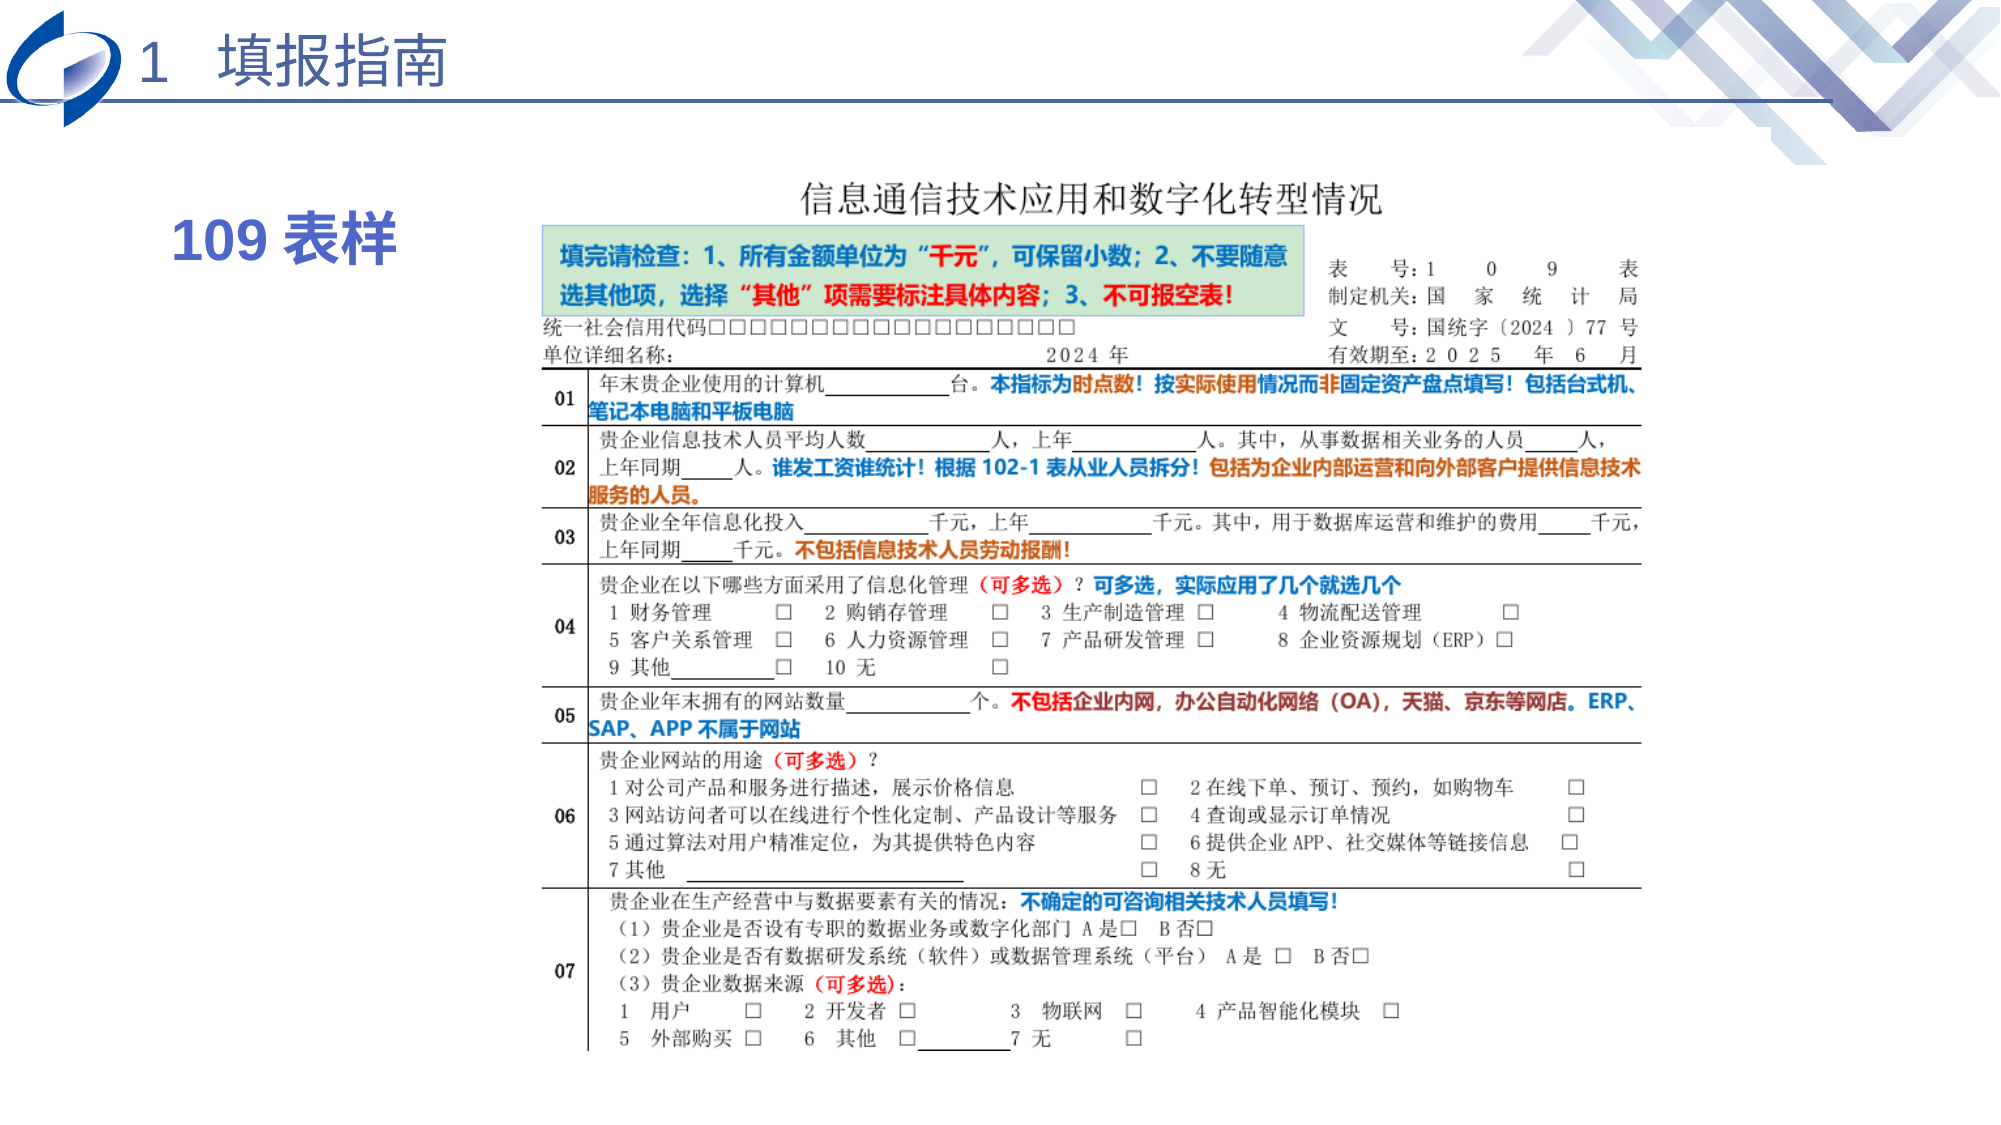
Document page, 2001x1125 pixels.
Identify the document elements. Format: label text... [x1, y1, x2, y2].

text_box 1 填报指南 [122, 0, 804, 100]
picture [4, 9, 123, 128]
text_box 109表样 [156, 202, 414, 281]
picture [478, 0, 2000, 1051]
